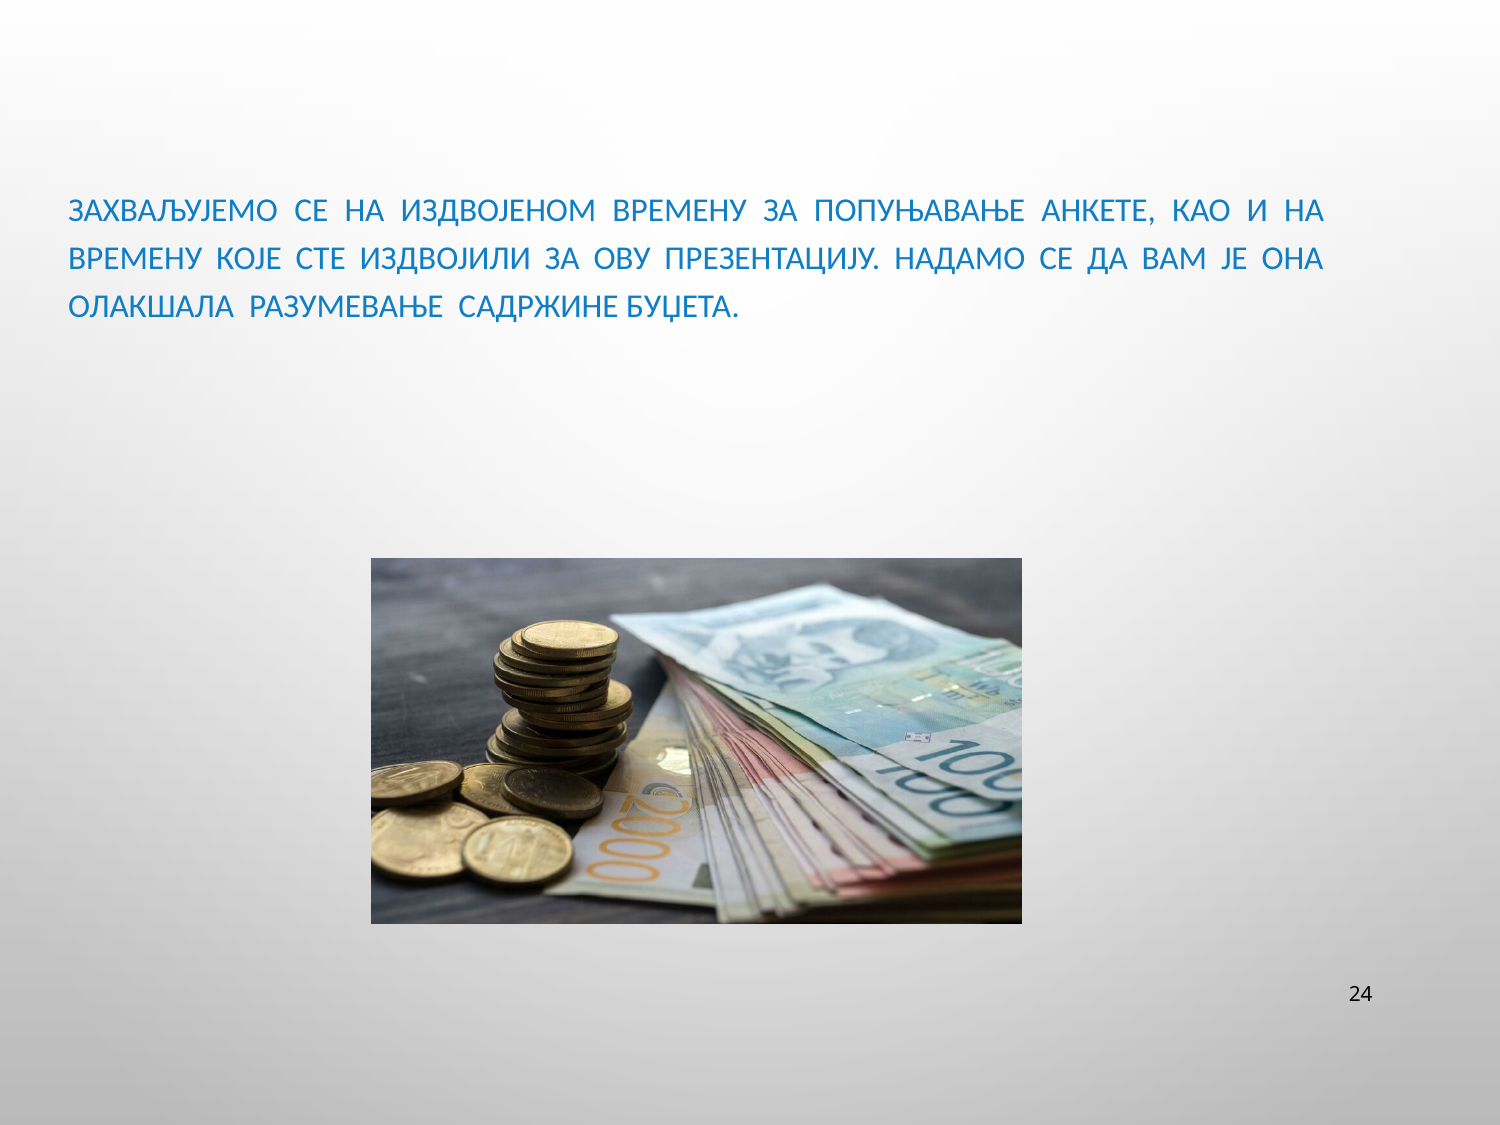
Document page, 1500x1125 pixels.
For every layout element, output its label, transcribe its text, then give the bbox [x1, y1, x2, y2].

slide_number 24 [1293, 965, 1388, 1025]
list Захваљујемо се на издвојеном времену за ПОПУЊАВАЊЕ АНКЕТЕ, КАО И НА ВРЕМЕНУ КОЈЕ СТЕ ИЗДВОЈИЛИ ЗА ОВУ презентацију. Надамо се да ВАМ је она олакшала разумевање садржине буџета. [53, 101, 1341, 1083]
picture [0, 0, 1500, 1125]
